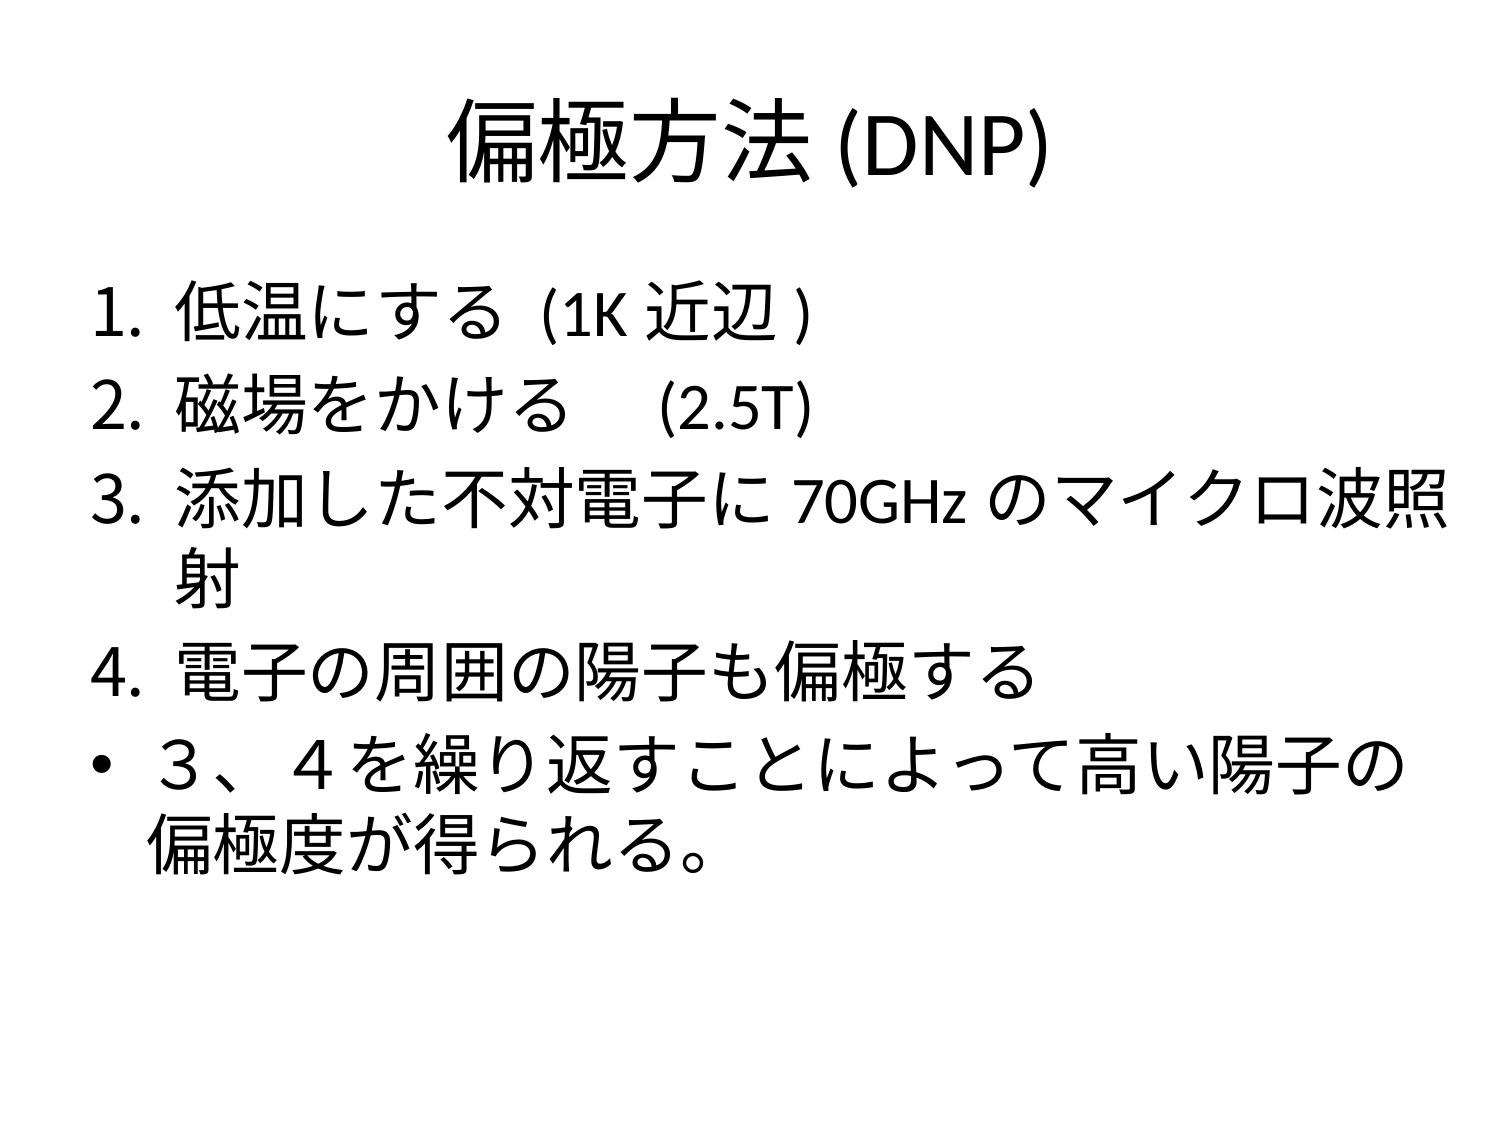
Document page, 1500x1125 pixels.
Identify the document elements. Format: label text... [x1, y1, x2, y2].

list 低温にする (1K近辺) 磁場をかける (2.5T) 添加した不対電子に70GHzのマイクロ波照射 電子の周囲の陽子も偏極する ３、４を繰り返すことによって高い陽子の偏極度が得られる。 [75, 262, 1477, 1005]
title 偏極方法(DNP) [75, 45, 1425, 233]
